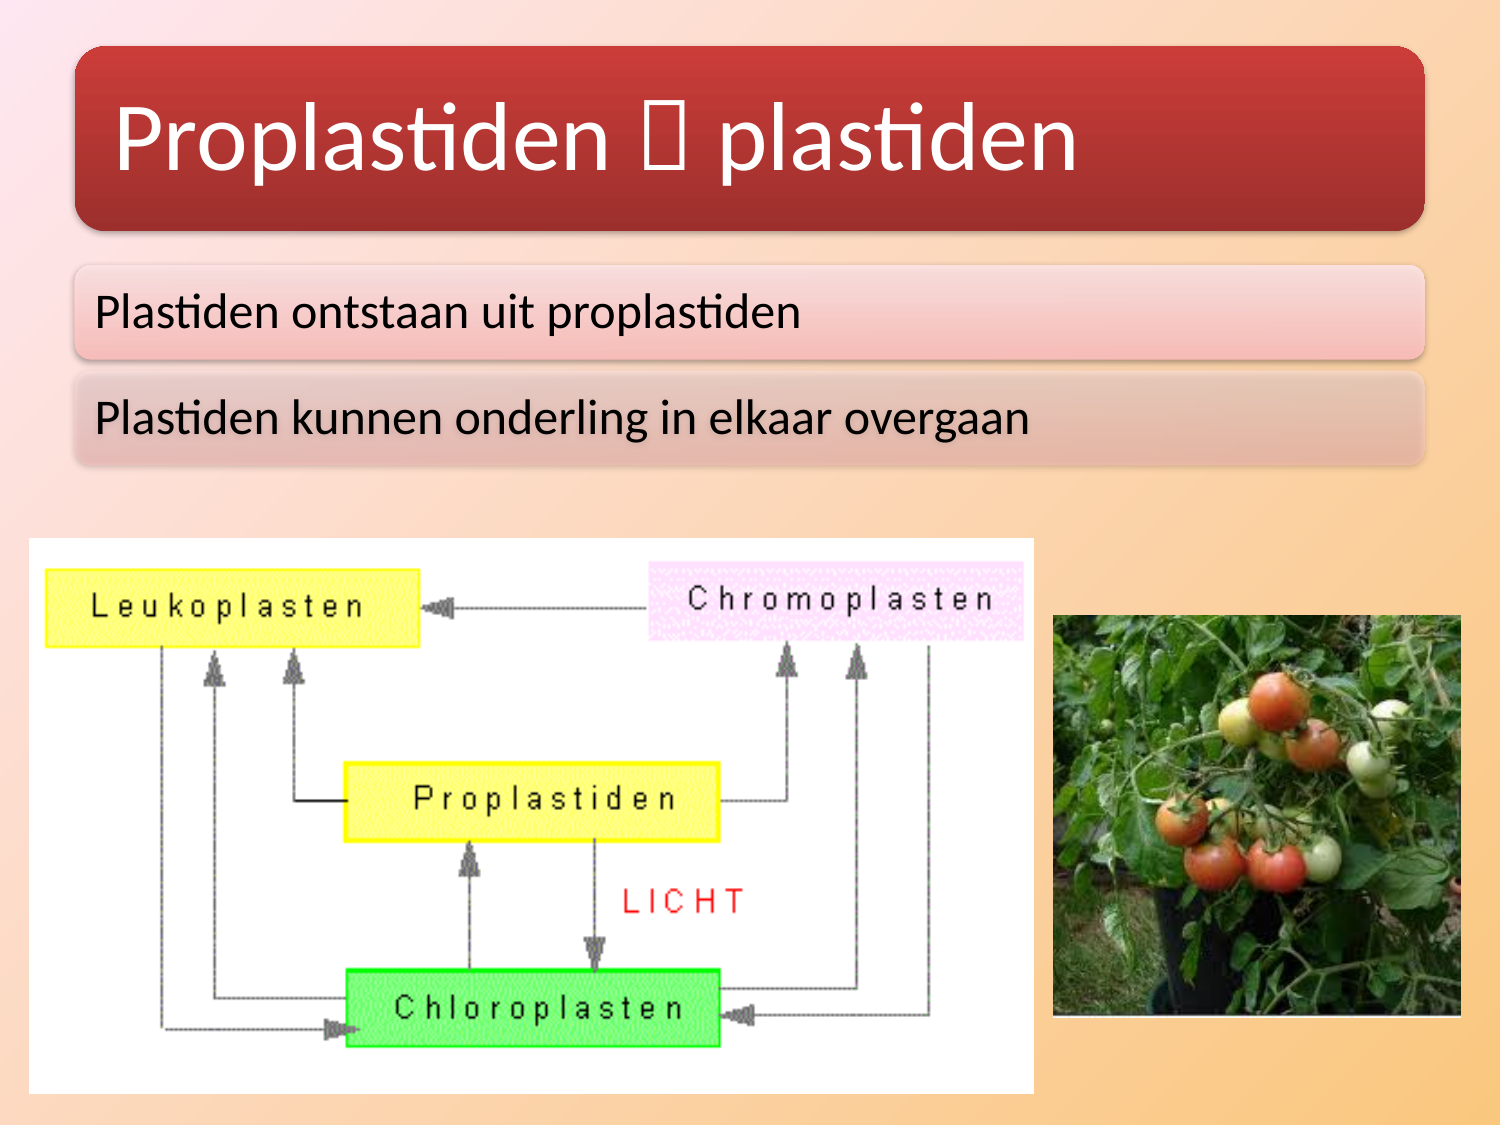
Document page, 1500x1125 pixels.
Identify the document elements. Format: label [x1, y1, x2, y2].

picture [1053, 615, 1462, 1018]
picture [29, 538, 1035, 1095]
list [74, 262, 1426, 469]
text_box [74, 44, 1426, 233]
